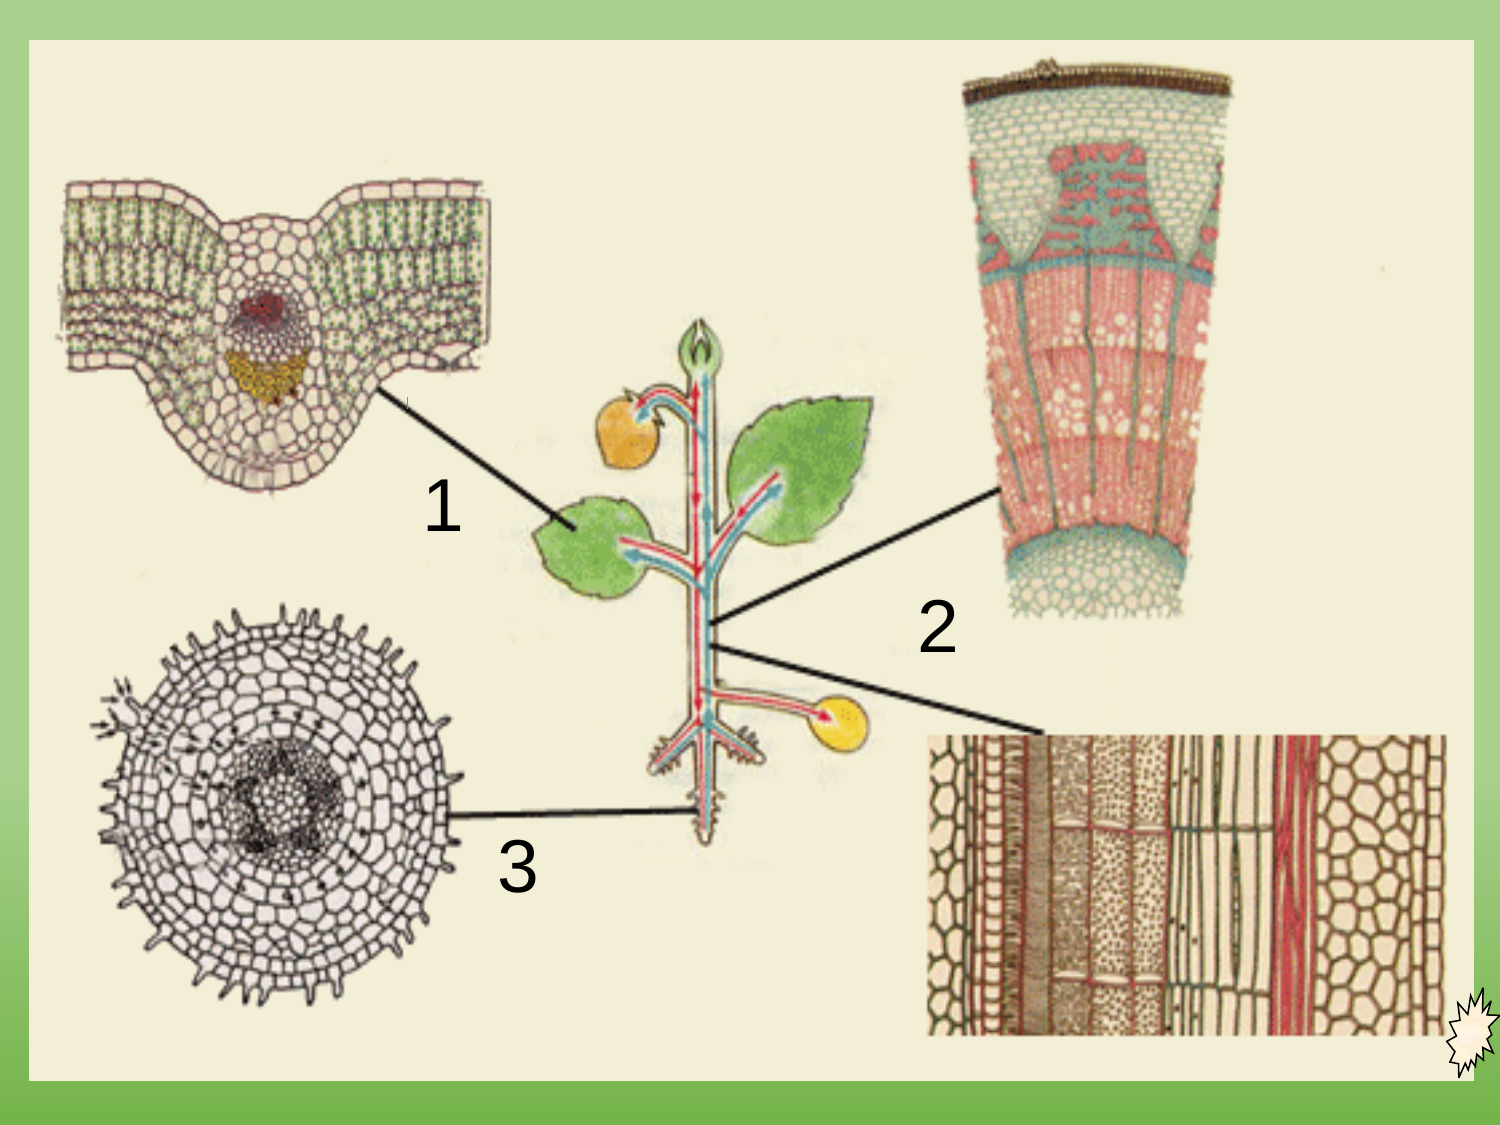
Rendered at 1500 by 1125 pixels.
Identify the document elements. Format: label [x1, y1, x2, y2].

text_box [1474, 987, 1500, 1067]
picture [29, 40, 1474, 1081]
